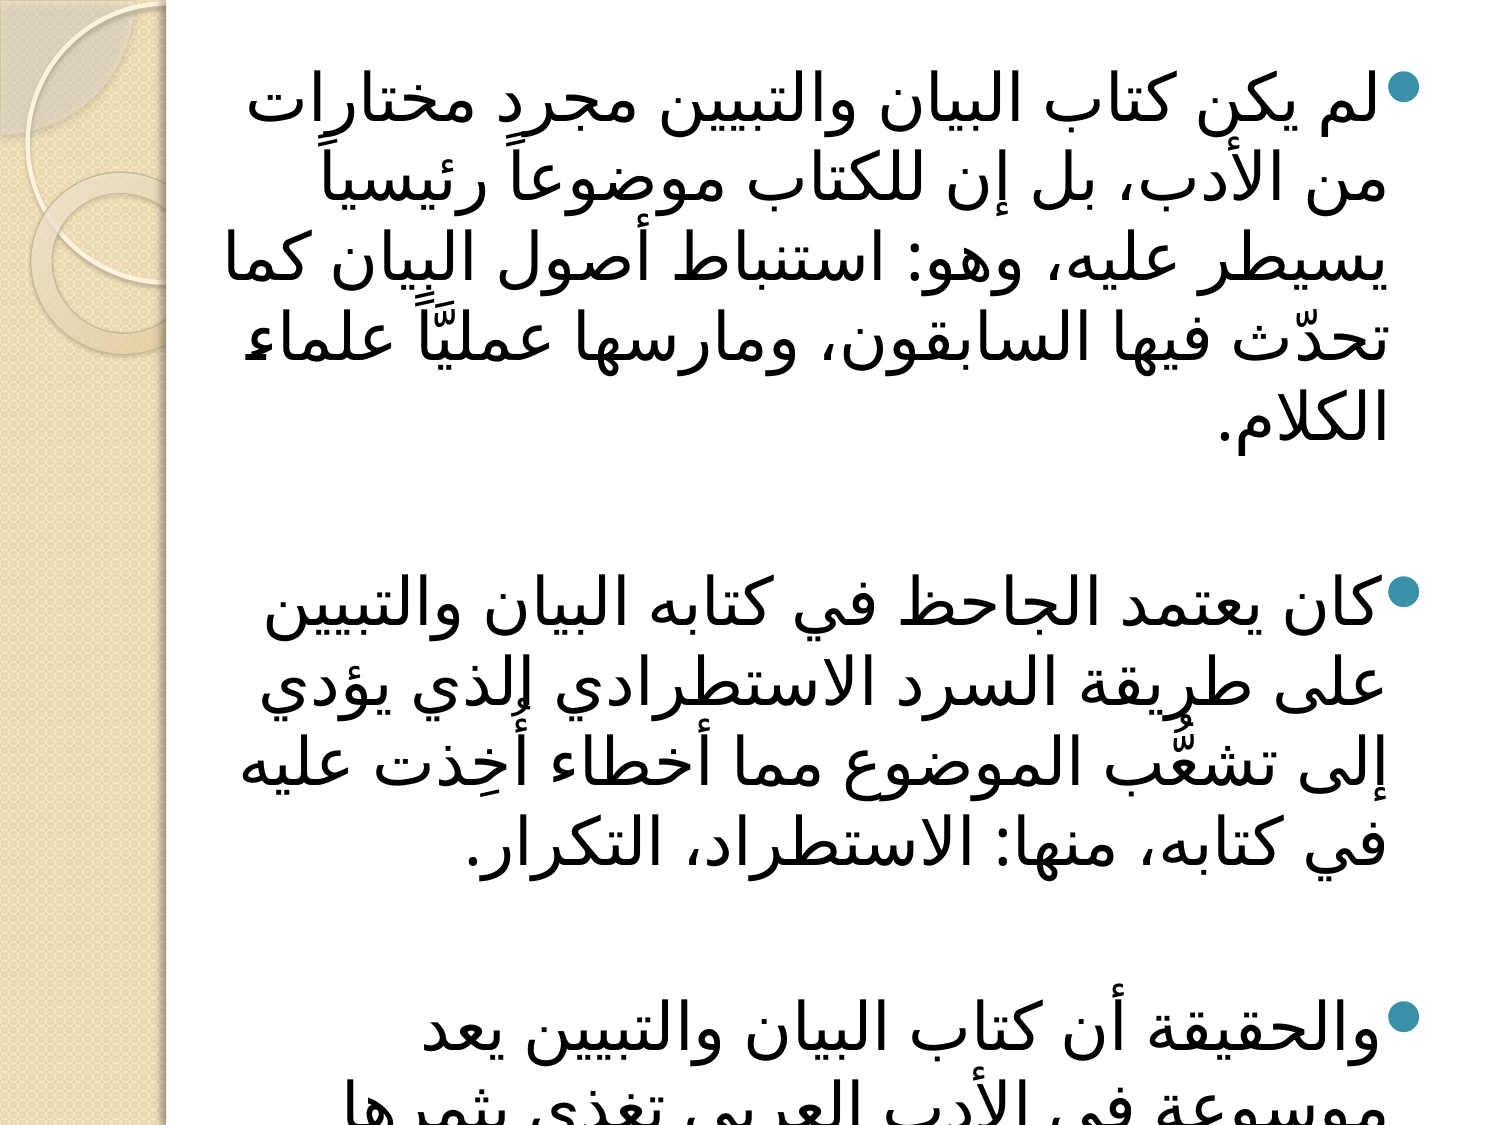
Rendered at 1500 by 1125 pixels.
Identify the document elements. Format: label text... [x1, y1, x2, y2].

list لم يكن كتاب البيان والتبيين مجرد مختارات من الأدب، بل إن للكتاب موضوعاً رئيسياً يسيطر عليه، وهو: استنباط أصول البيان كما تحدّث فيها السابقون، ومارسها عمليَّاً علماء الكلام. كان يعتمد الجاحظ في كتابه البيان والتبيين على طريقة السرد الاستطرادي الذي يؤدي إلى تشعُّب الموضوع مما أخطاء أُخِذت عليه في كتابه، منها: الاستطراد، التكرار. والحقيقة أن كتاب البيان والتبيين يعد موسوعة في الأدب العربي تغذى بثمرها القدماء والمحدثون. [175, 46, 1466, 1025]
